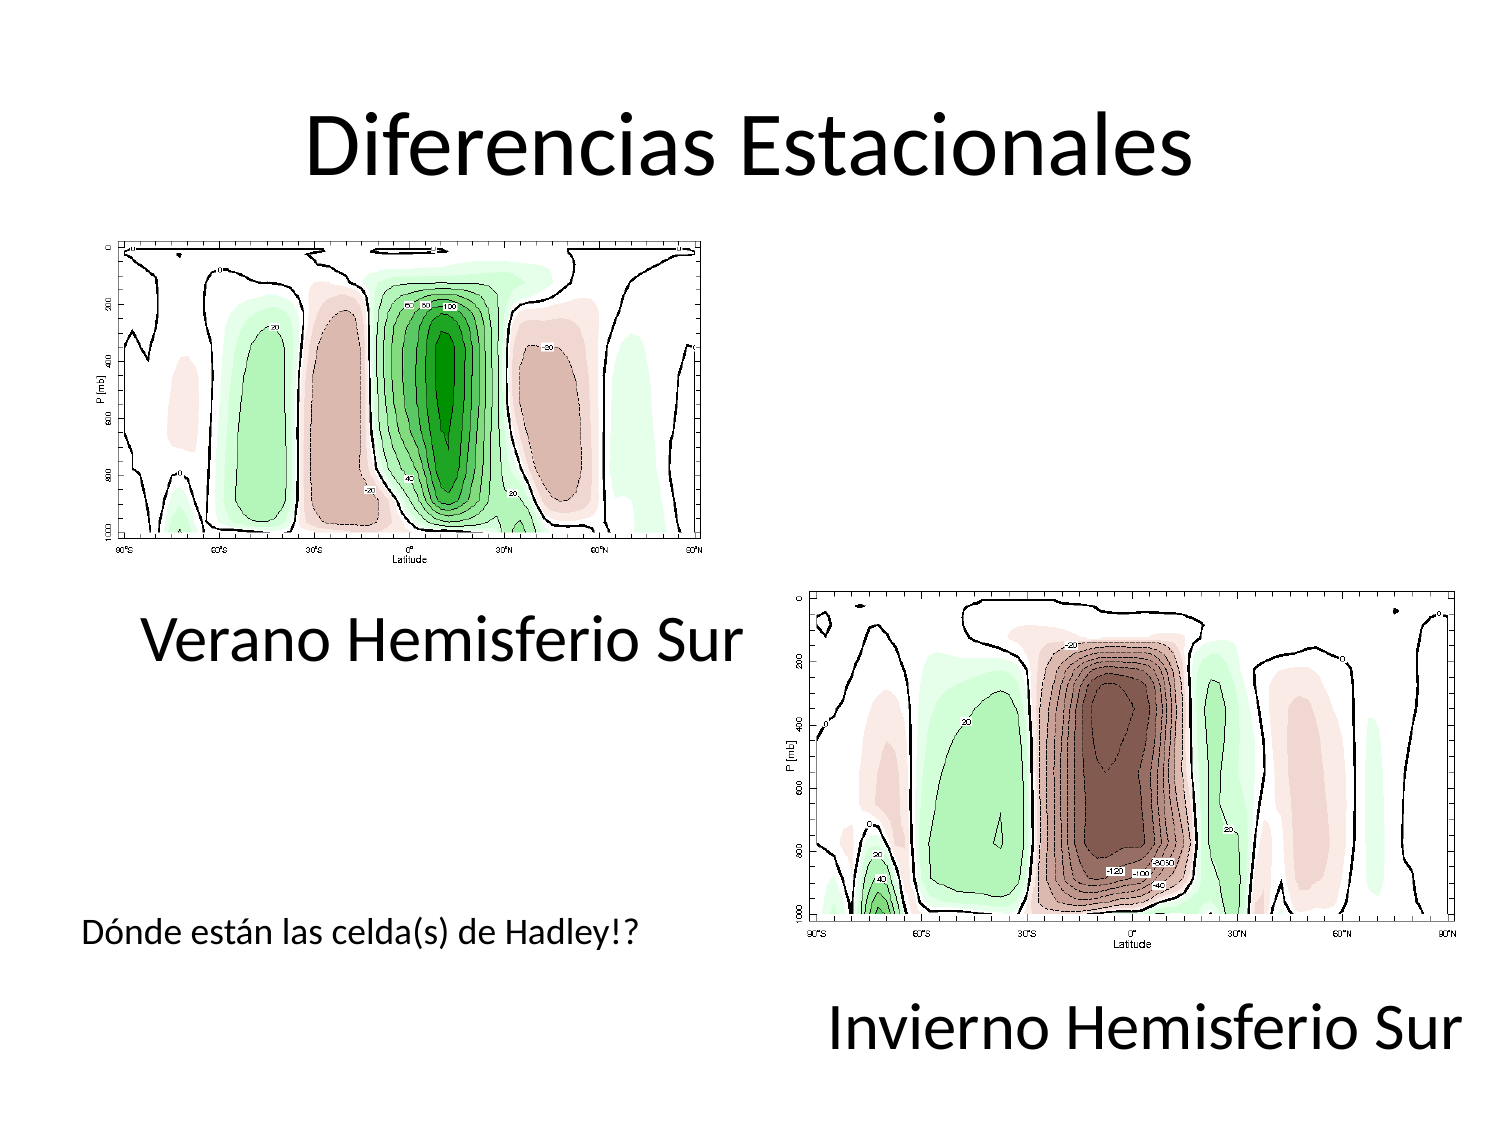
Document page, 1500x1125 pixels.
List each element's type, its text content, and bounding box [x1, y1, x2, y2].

picture [762, 587, 1458, 968]
text_box Invierno Hemisferio Sur [812, 974, 1500, 1070]
title Diferencias Estacionales [75, 45, 1425, 233]
list Verano Hemisferio Sur [125, 587, 875, 1125]
text_box Dónde están las celda(s) de Hadley!? [66, 899, 656, 960]
picture [74, 237, 704, 582]
